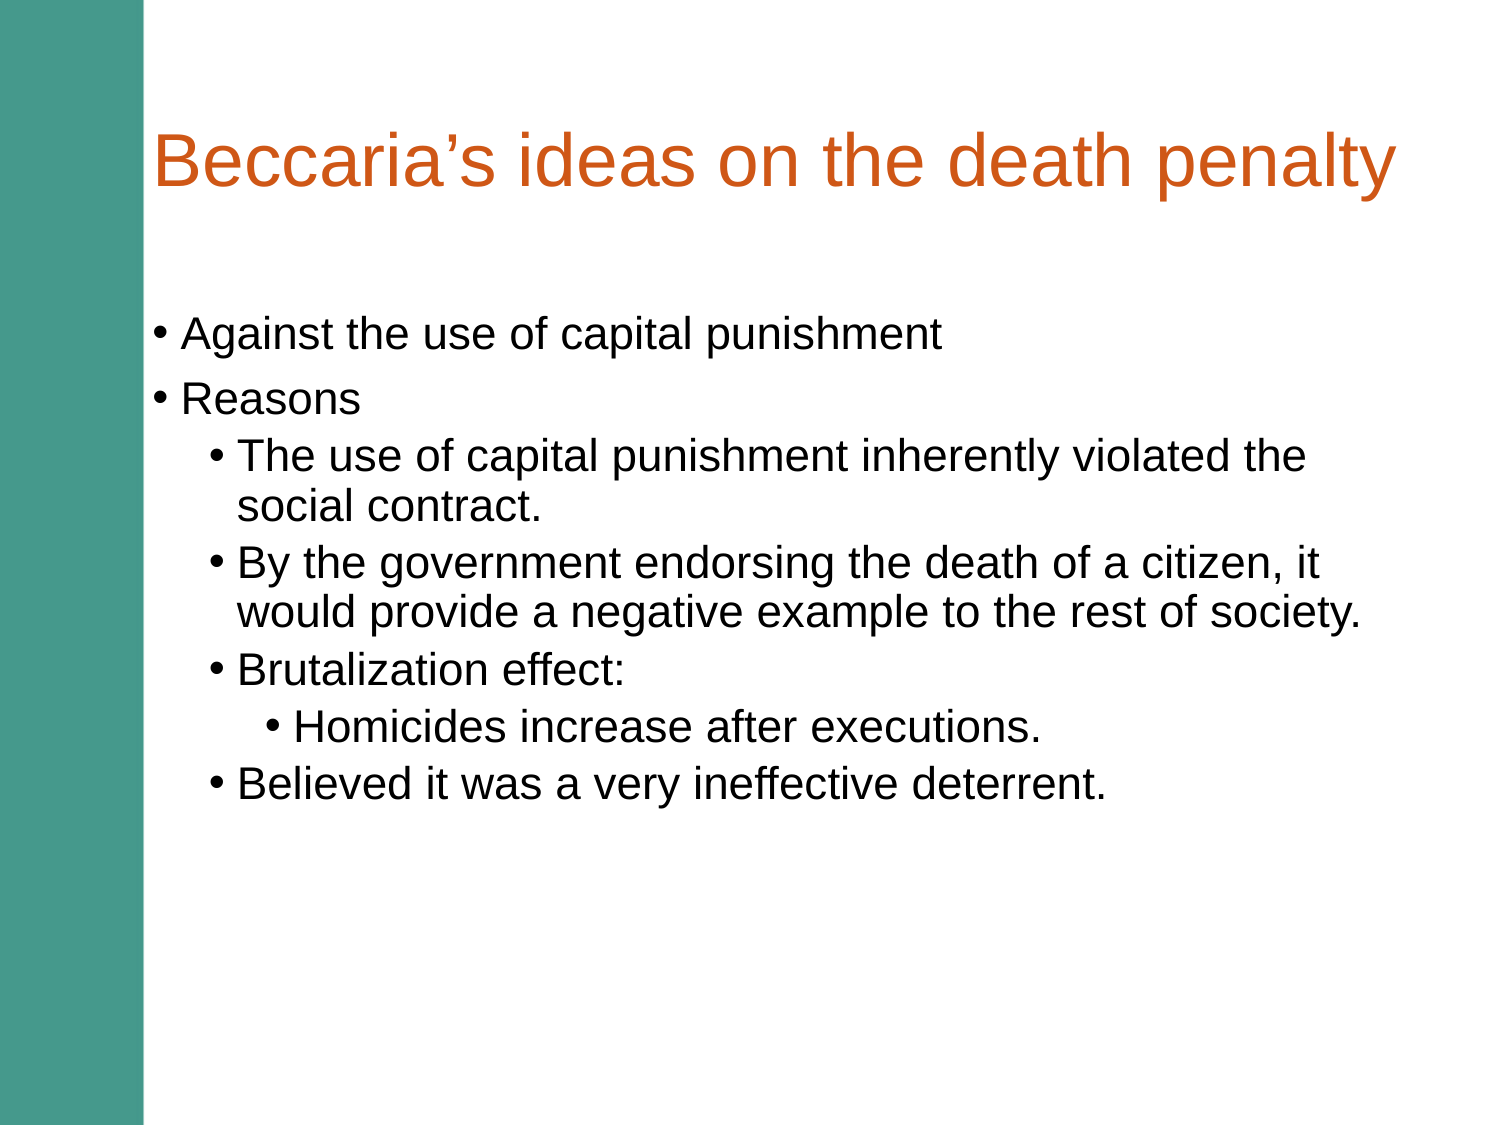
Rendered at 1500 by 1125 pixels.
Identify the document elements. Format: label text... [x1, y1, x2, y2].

title Beccaria’s ideas on the death penalty [137, 53, 1432, 271]
picture [0, 0, 1500, 1125]
list Against the use of capital punishment Reasons The use of capital punishment inherently violated the social contract. By the government endorsing the death of a citizen, it would provide a negative example to the rest of society. Brutalization effect: Homicides increase after executions. Believed it was a very ineffective deterrent. [137, 302, 1432, 1017]
